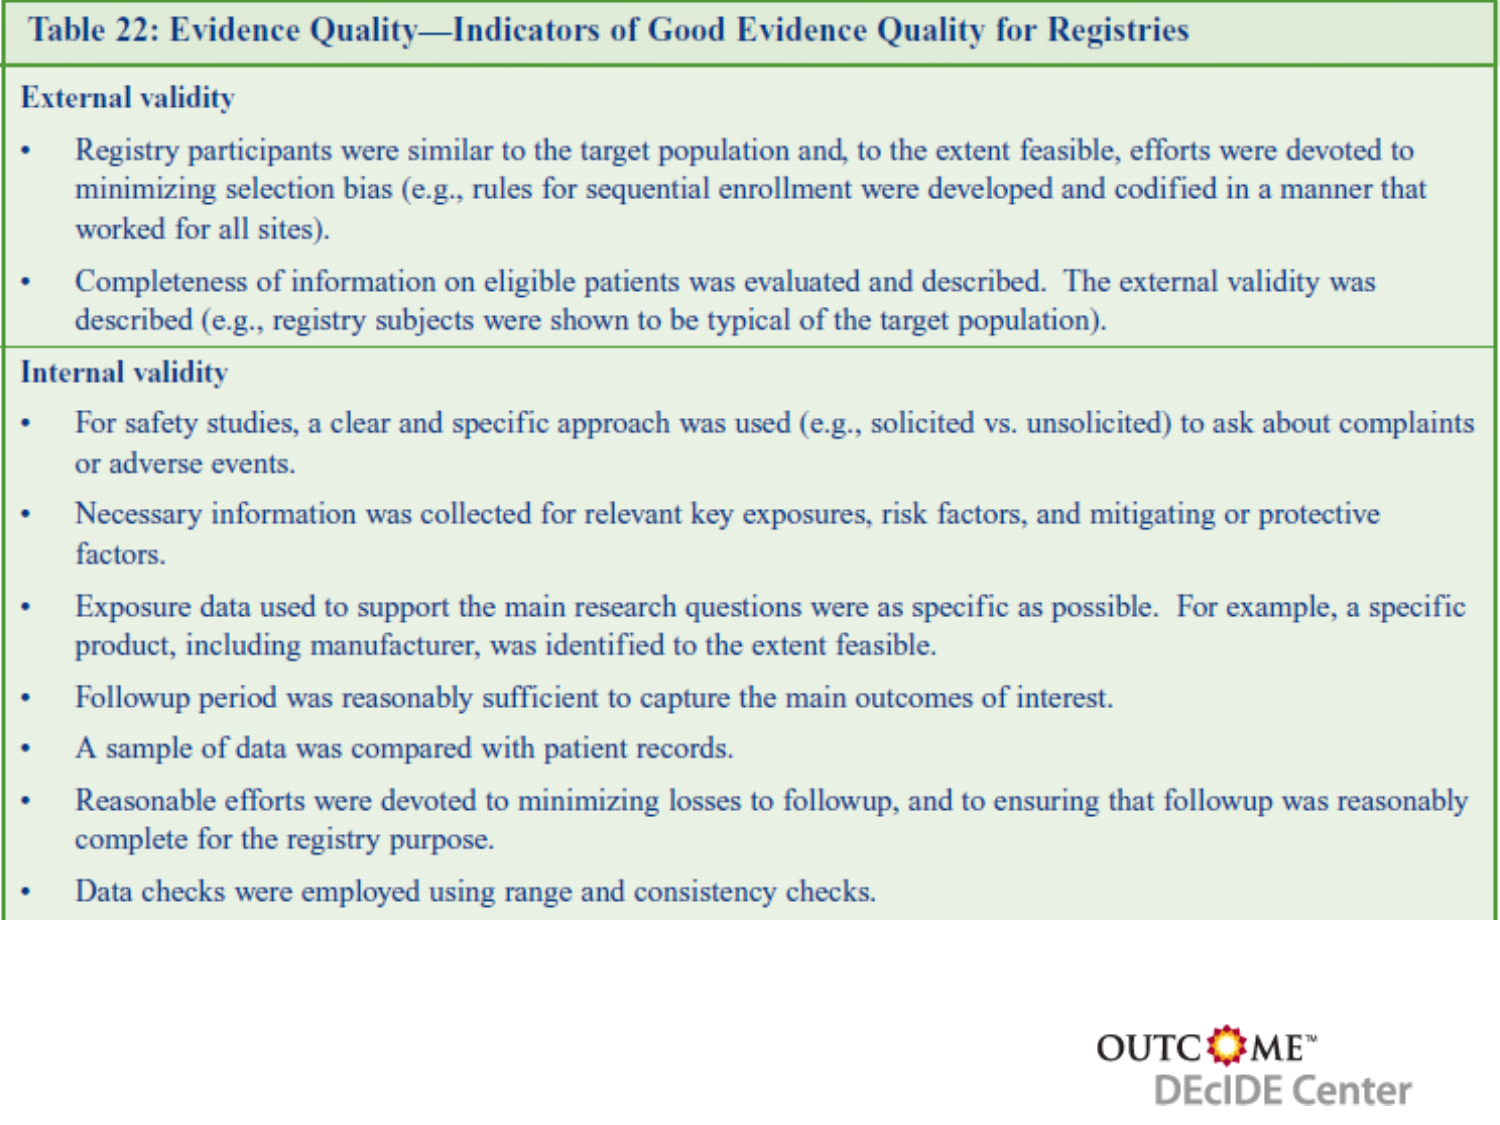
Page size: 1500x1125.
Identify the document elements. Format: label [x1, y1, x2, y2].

picture [1097, 1024, 1413, 1106]
picture [0, 0, 1500, 920]
